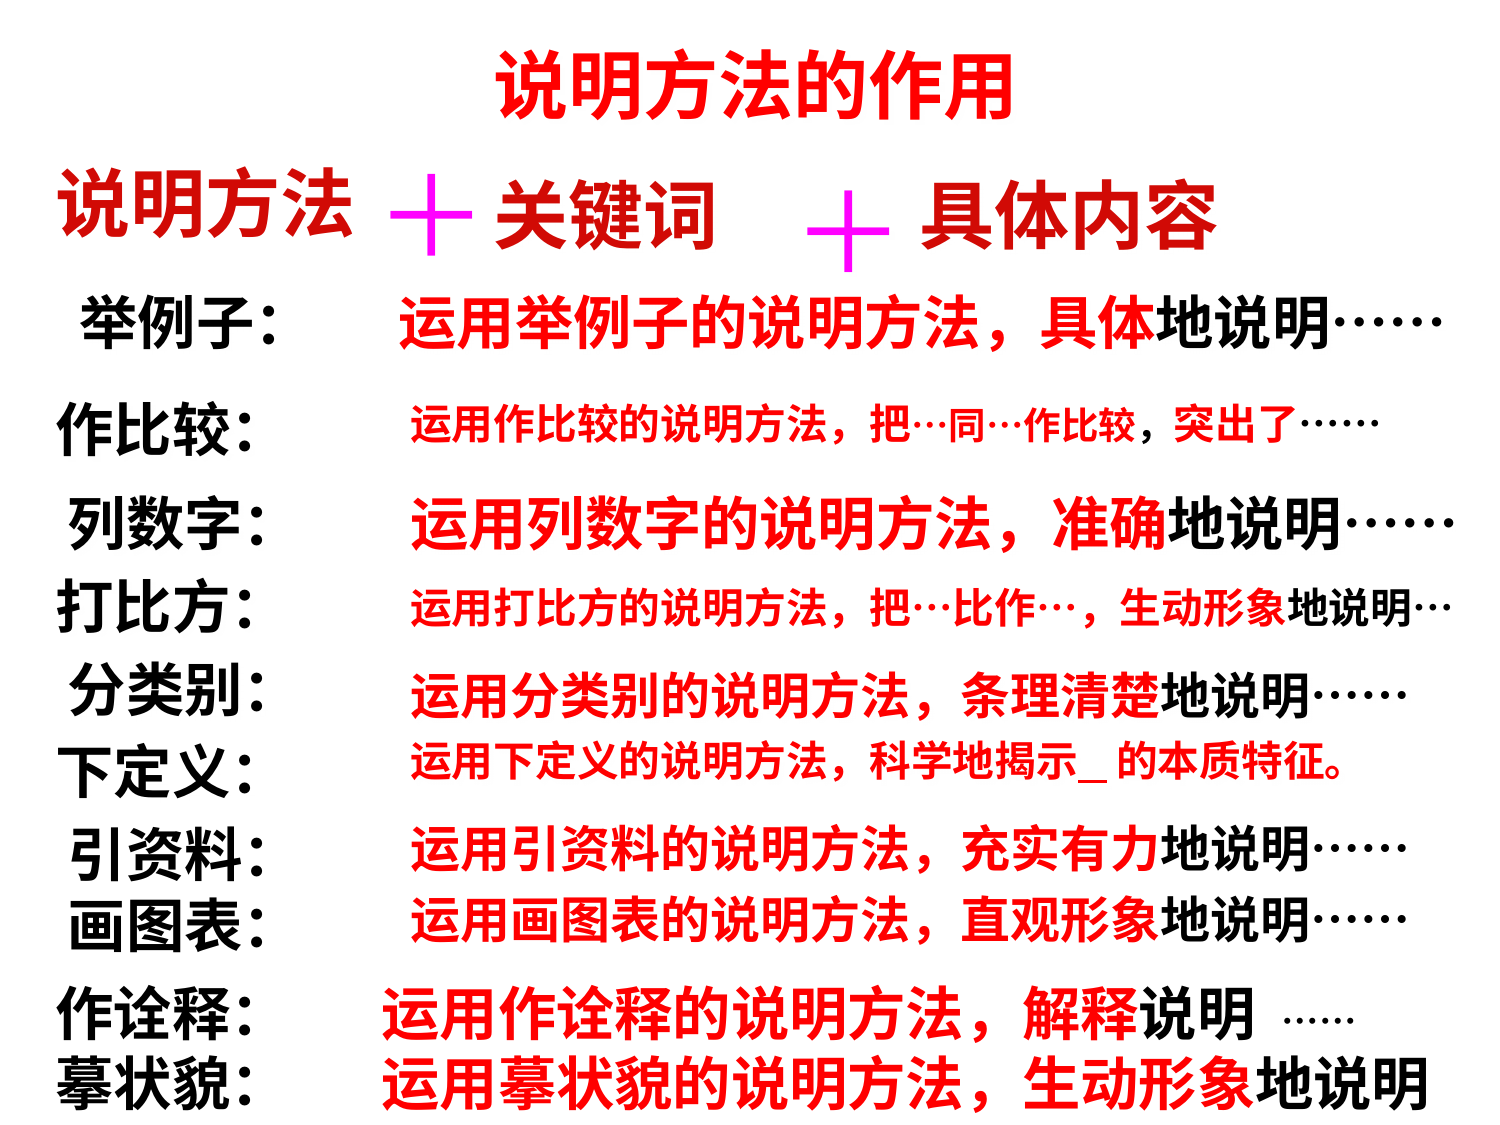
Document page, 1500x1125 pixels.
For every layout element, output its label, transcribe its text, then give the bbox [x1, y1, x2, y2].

text_box [503, 137, 1500, 233]
text_box 作诠释： 运用作诠释的说明方法，解释说明 …… 摹状貌： 运用摹状貌的说明方法，生动形象地说明 [41, 969, 1500, 1125]
text_box 引资料： [53, 810, 337, 881]
text_box 运用分类别的说明方法，条理清楚地说明…… [395, 656, 1500, 727]
text_box 举例子： [64, 278, 383, 364]
text_box 运用下定义的说明方法，科学地揭示 的本质特征。 [395, 727, 1500, 793]
text_box 说明方法 [41, 148, 360, 254]
text_box 运用举例子的说明方法，具体地说明…… [383, 278, 1477, 364]
text_box 说明方法的作用 [478, 30, 1069, 136]
text_box 关键词 [503, 160, 761, 266]
text_box 分类别： [53, 645, 385, 730]
text_box ＋ [360, 137, 503, 287]
text_box [29, 137, 360, 233]
text_box 画图表： [53, 881, 349, 967]
text_box 运用列数字的说明方法，准确地说明…… [395, 479, 1500, 565]
text_box 下定义： [41, 727, 416, 813]
text_box 运用画图表的说明方法，直观形象地说明…… [395, 881, 1500, 957]
text_box 运用打比方的说明方法，把…比作…，生动形象地说明… [395, 574, 1500, 656]
text_box 运用作比较的说明方法，把…同…作比较，突出了…… [395, 373, 1500, 479]
text_box 具体内容 [904, 160, 1235, 266]
text_box ＋ [761, 160, 927, 291]
text_box 作比较： [41, 385, 395, 471]
text_box 列数字： [53, 479, 395, 565]
text_box 运用引资料的说明方法，充实有力地说明…… [395, 810, 1500, 881]
text_box 打比方： [41, 562, 331, 718]
